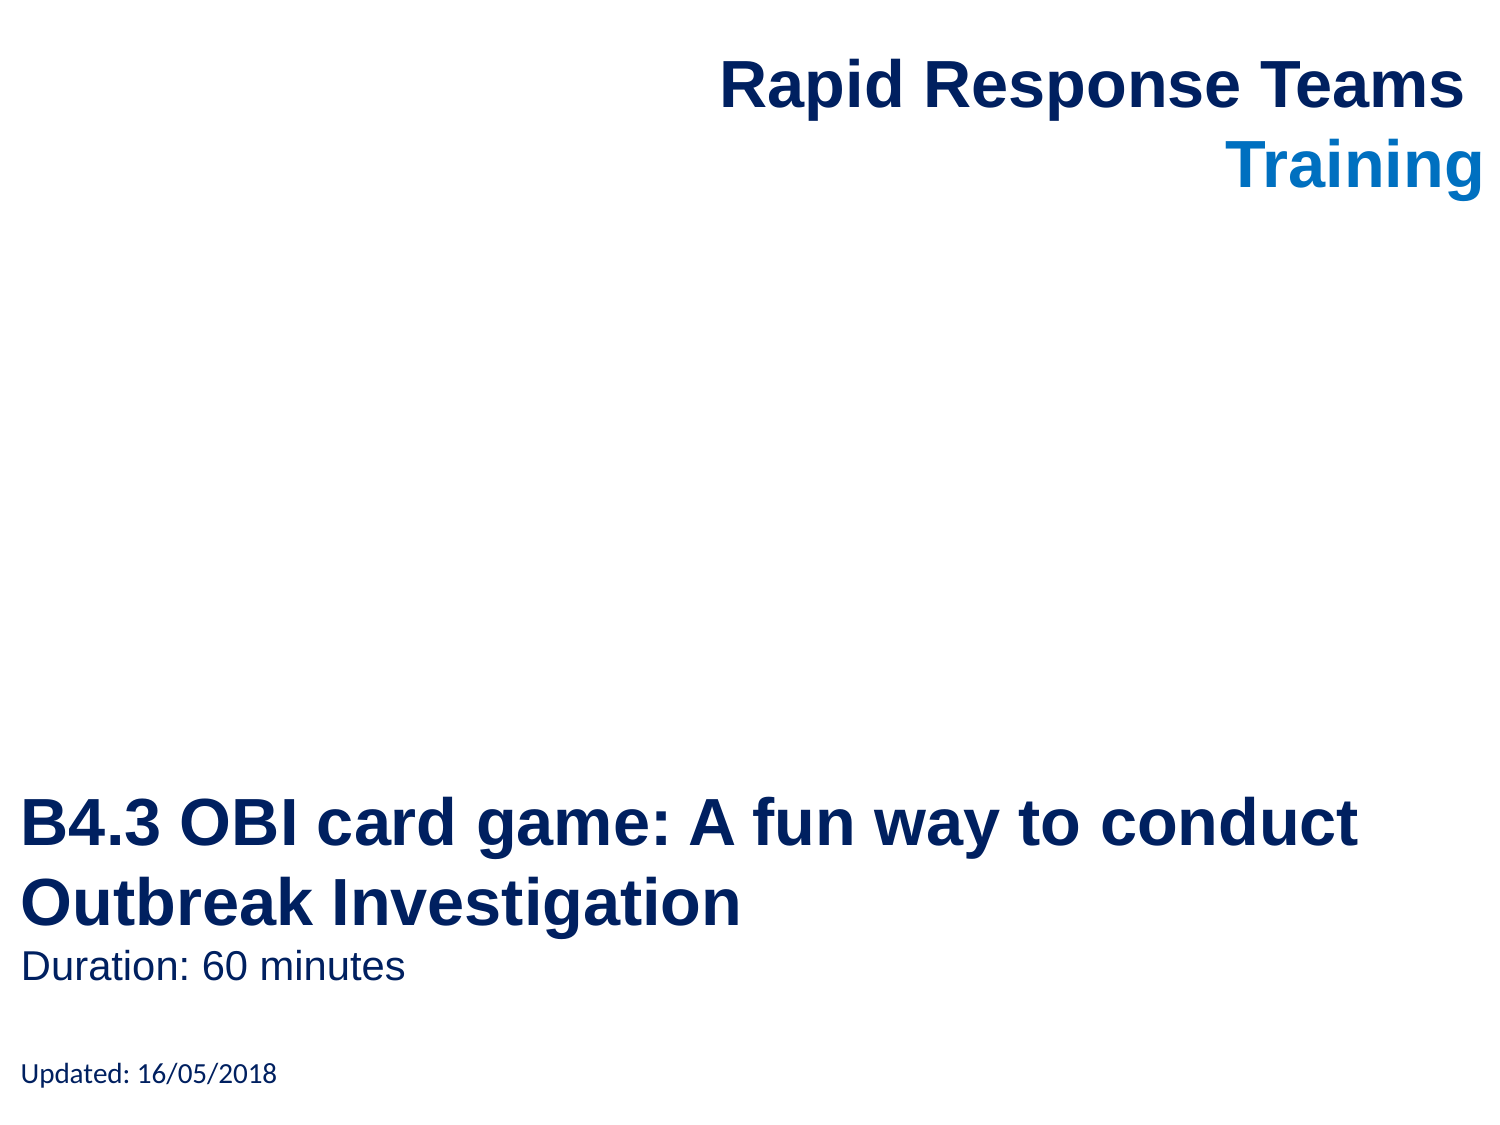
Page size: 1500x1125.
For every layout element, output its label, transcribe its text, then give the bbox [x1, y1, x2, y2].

text_box Rapid Response Teams Training [224, 0, 1500, 242]
text_box Updated: 16/05/2018 [5, 1046, 372, 1097]
title B4.3 OBI card game: A fun way to conduct Outbreak Investigation Duration: 60 minutes [5, 763, 1459, 1005]
